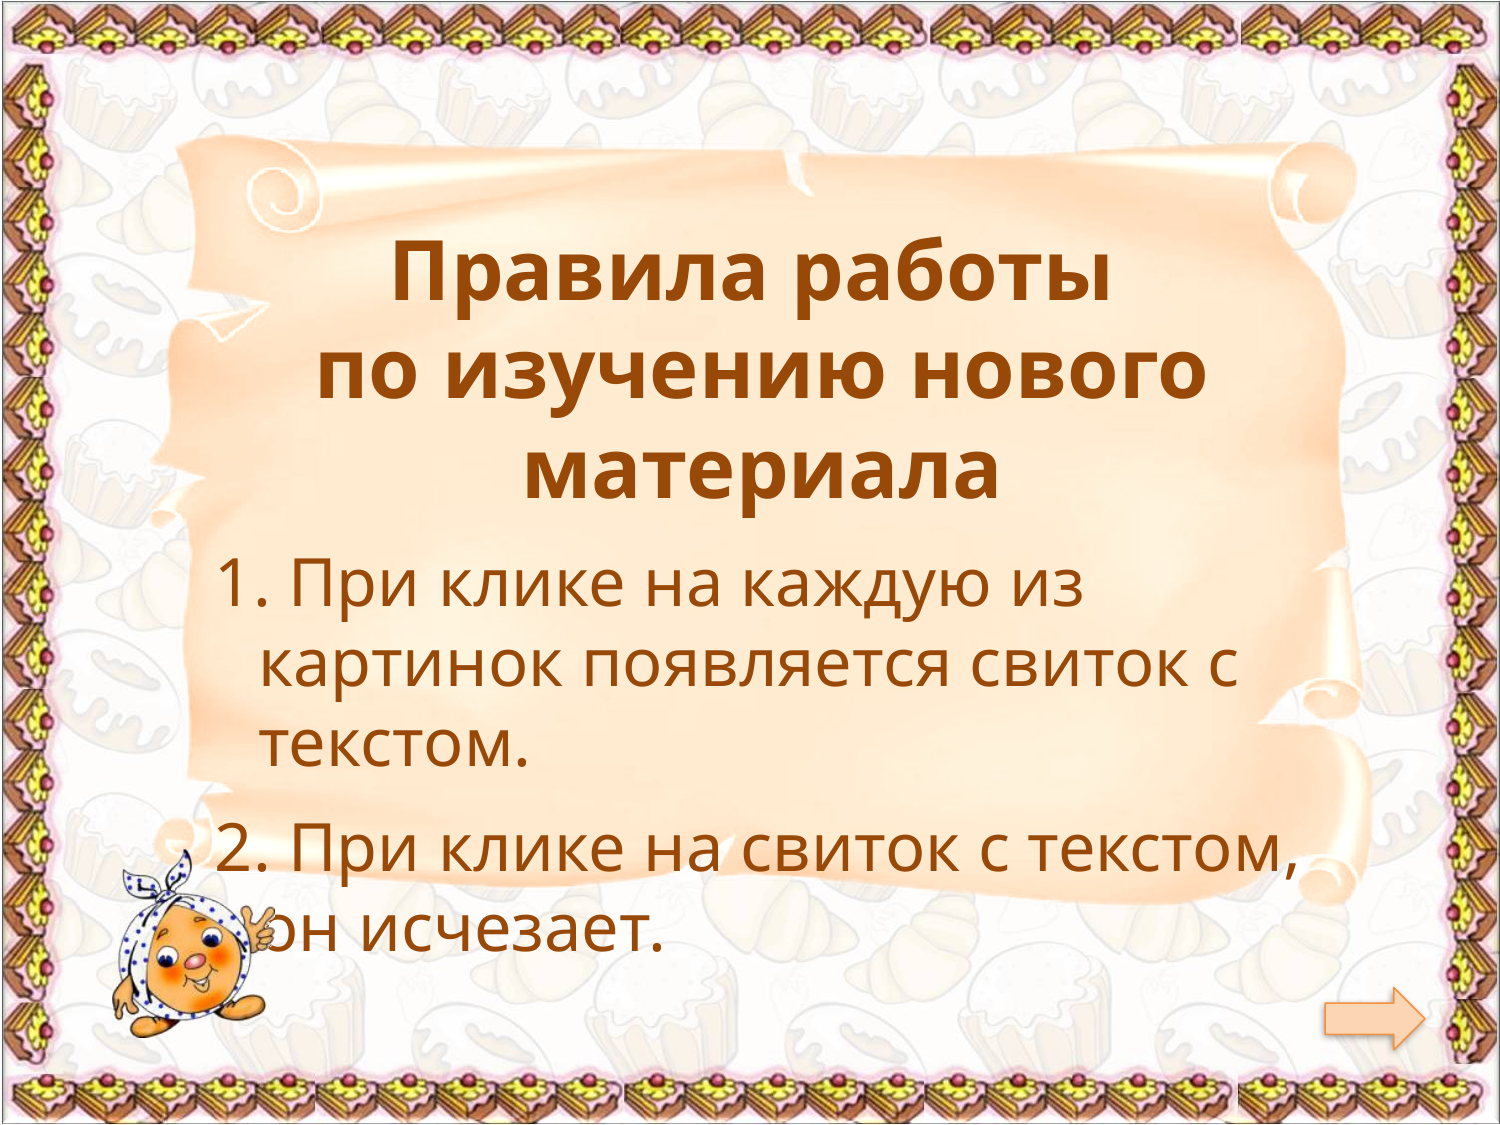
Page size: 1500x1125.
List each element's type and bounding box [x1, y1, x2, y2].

picture [0, 0, 1500, 1125]
text_box [1324, 986, 1426, 1051]
text_box [138, 124, 1376, 913]
